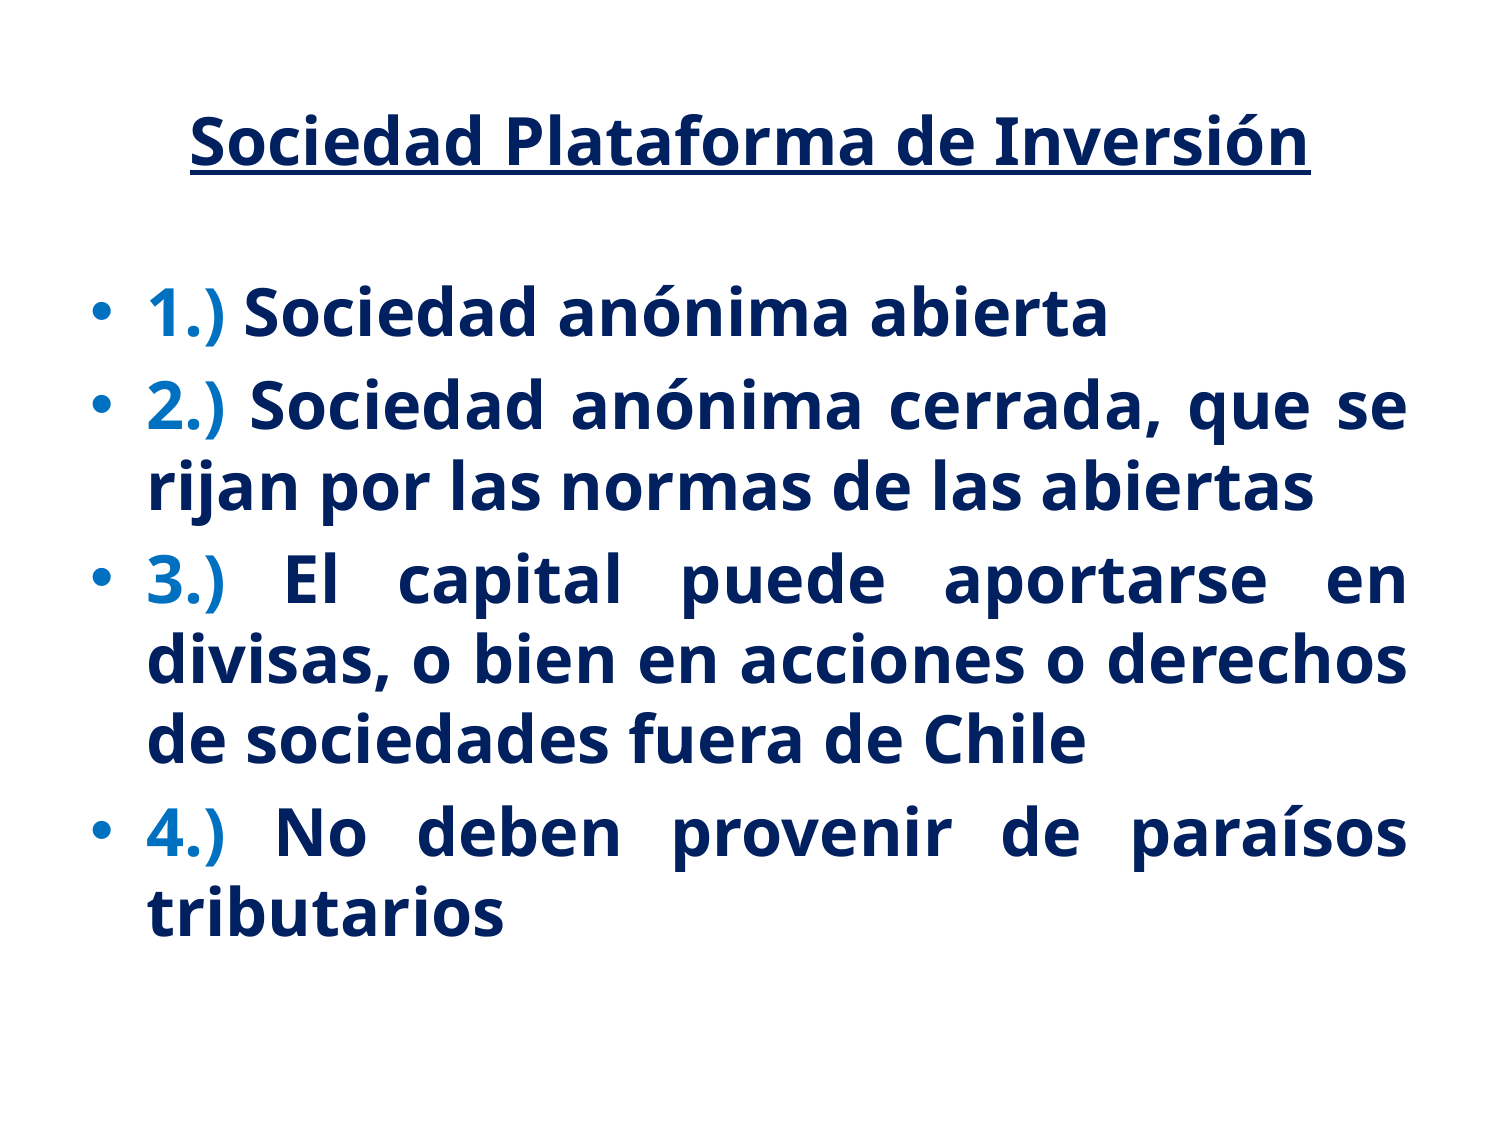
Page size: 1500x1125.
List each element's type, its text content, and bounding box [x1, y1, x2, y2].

title Sociedad Plataforma de Inversión [74, 44, 1426, 233]
list 1.) Sociedad anónima abierta 2.) Sociedad anónima cerrada, que se rijan por las normas de las abiertas 3.) El capital puede aportarse en divisas, o bien en acciones o derechos de sociedades fuera de Chile 4.) No deben provenir de paraísos tributarios [74, 262, 1426, 1006]
